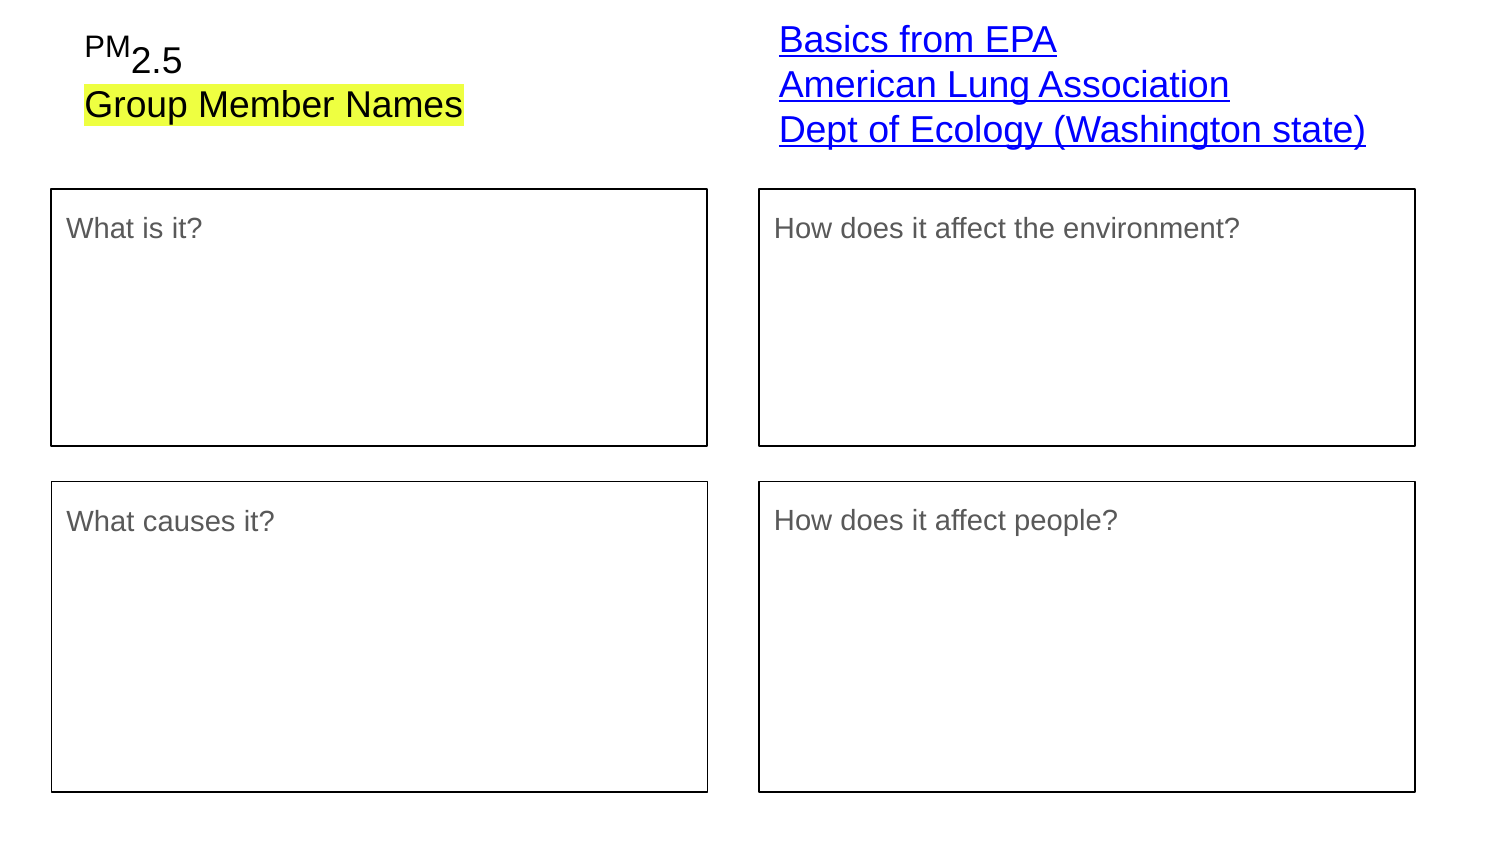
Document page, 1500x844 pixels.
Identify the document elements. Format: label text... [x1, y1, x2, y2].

list How does it affect people? [758, 481, 1415, 792]
text_box Basics from EPA American Lung Association Dept of Ecology (Washington state) [763, 0, 1500, 165]
list What causes it? [51, 481, 708, 792]
list How does it affect the environment? [758, 189, 1415, 446]
title PM2.5 Group Member Names [69, 11, 697, 142]
list What is it? [51, 189, 708, 446]
